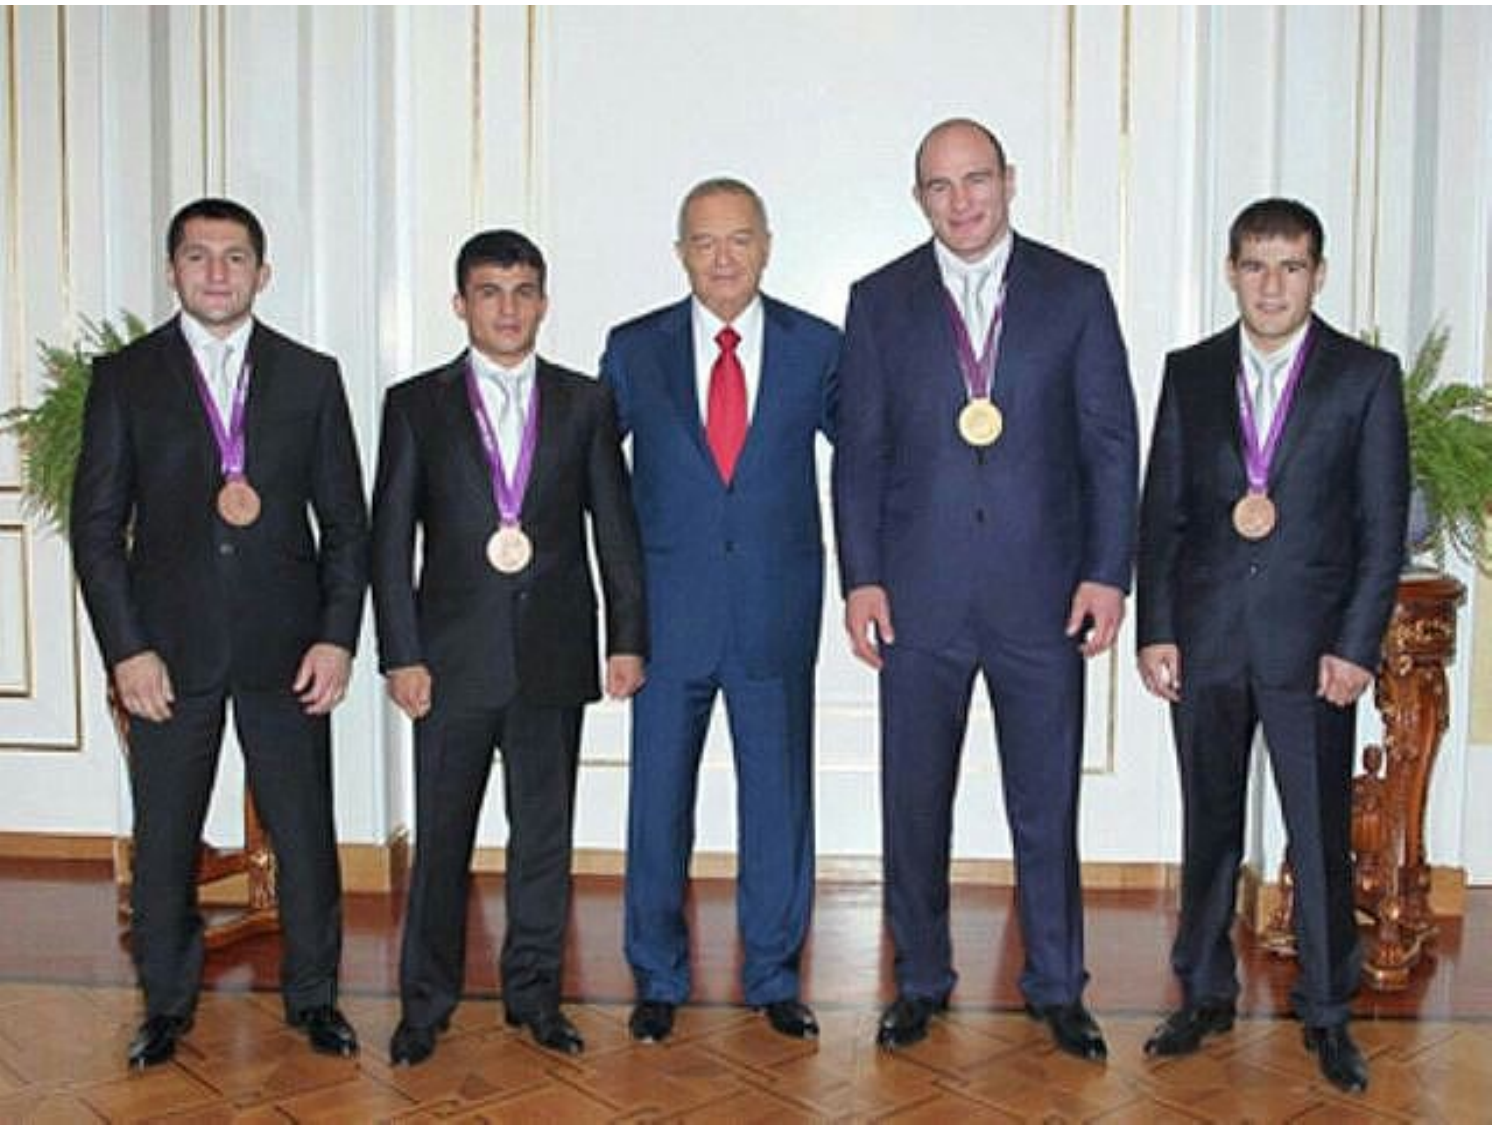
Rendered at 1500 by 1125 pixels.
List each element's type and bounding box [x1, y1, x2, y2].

list [0, 5, 1492, 1125]
